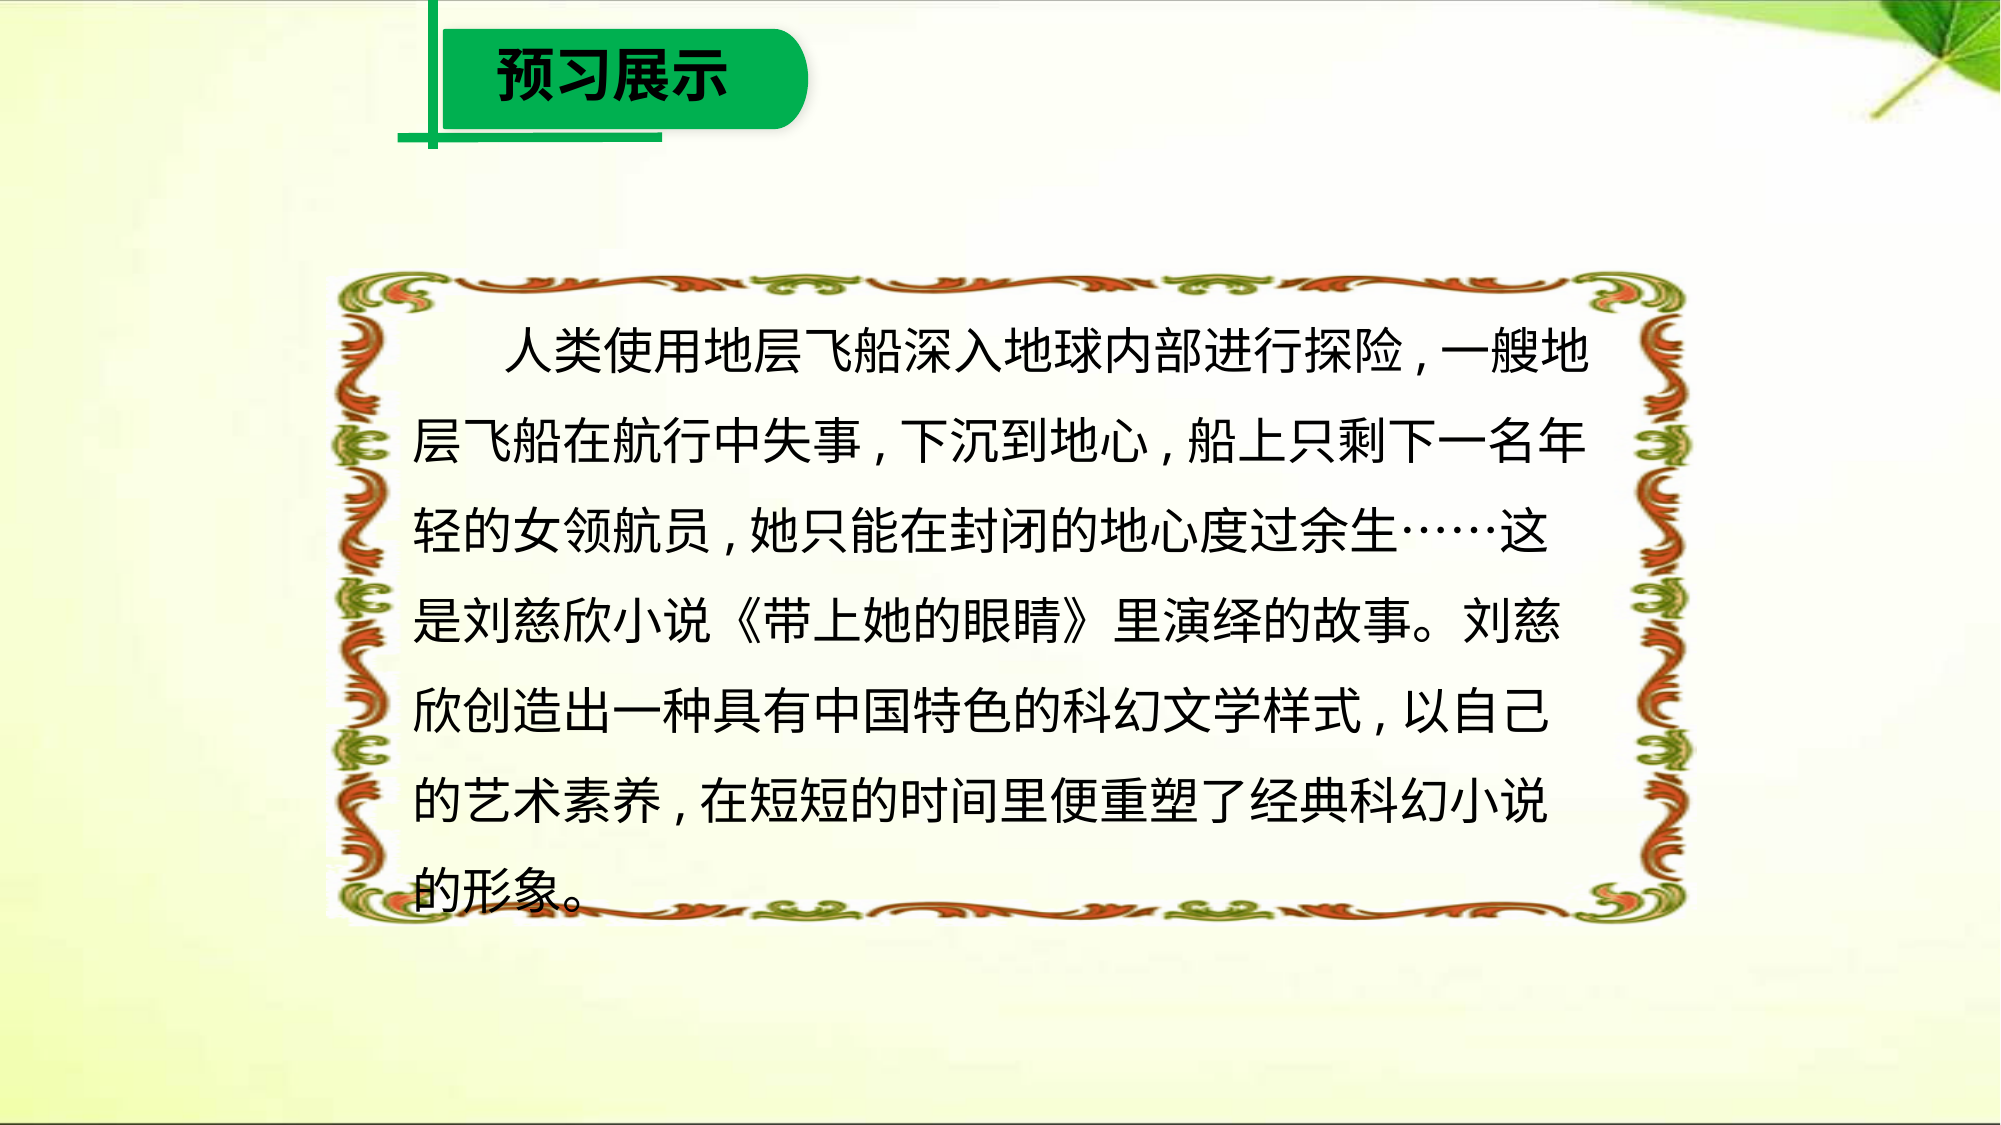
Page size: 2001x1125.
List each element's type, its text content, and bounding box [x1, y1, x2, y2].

text_box 预习展示 [481, 31, 745, 116]
text_box [444, 31, 807, 128]
picture [0, 0, 2001, 1125]
